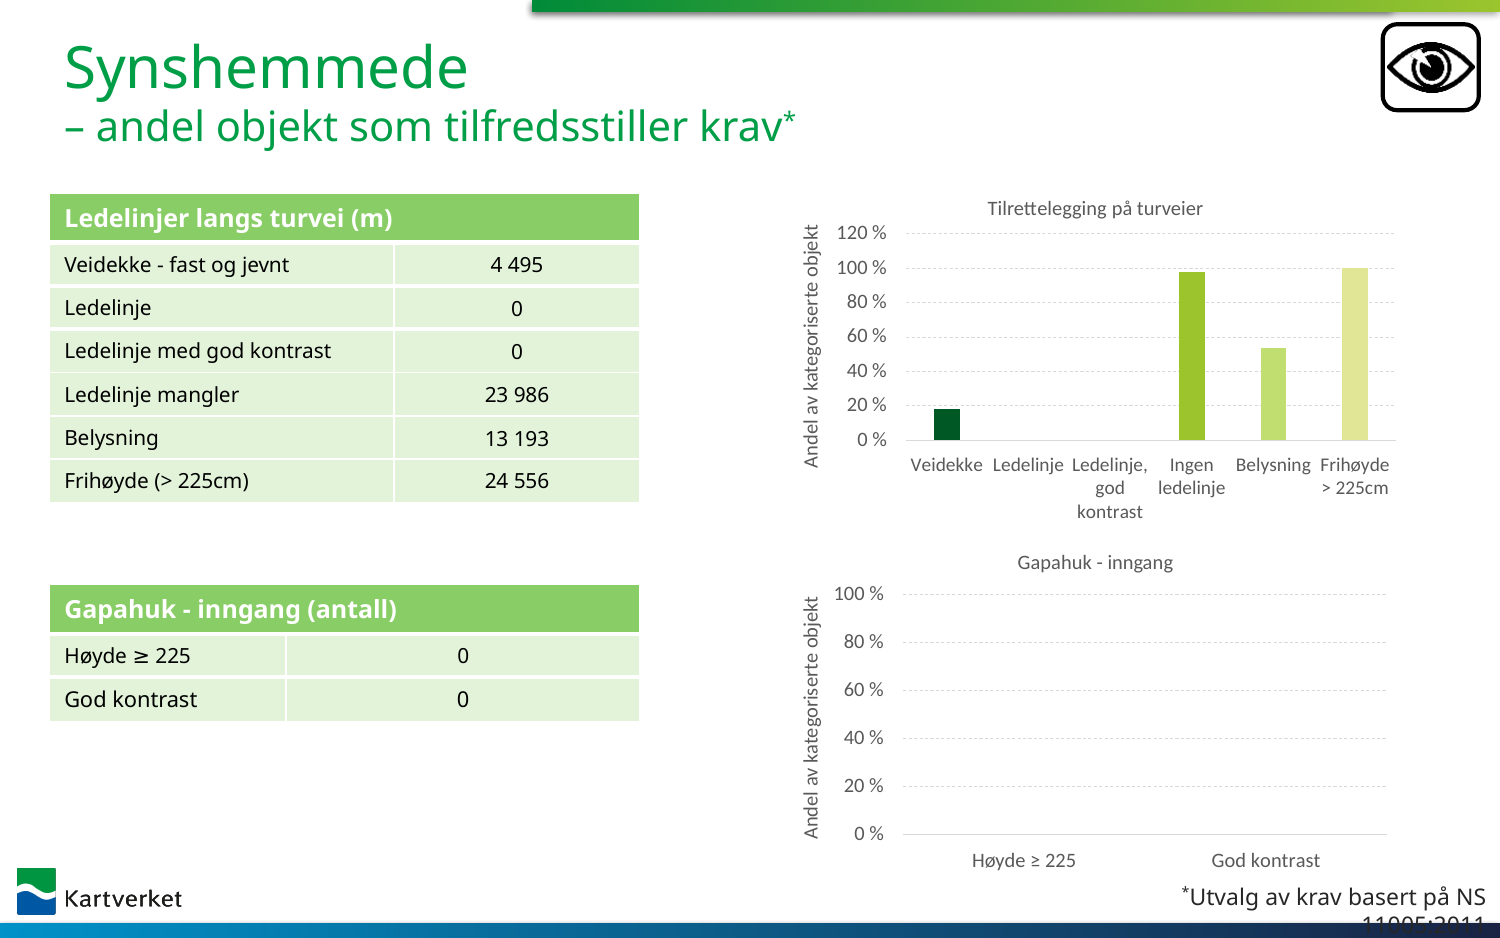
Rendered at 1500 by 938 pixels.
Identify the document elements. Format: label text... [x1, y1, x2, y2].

table_cell 24 556 [395, 460, 639, 502]
table_cell 0 [395, 331, 639, 372]
table_cell Ledelinje med god kontrast [50, 331, 393, 372]
table_cell Høyde ≥ 225 [50, 636, 285, 675]
table_cell 23 986 [395, 373, 639, 415]
table_cell Ledelinje mangler [50, 373, 393, 415]
picture [791, 541, 1400, 880]
table_cell 0 [287, 636, 639, 675]
table_cell 13 193 [395, 417, 639, 458]
table_cell 4 495 [395, 245, 639, 284]
picture [791, 187, 1400, 526]
table_cell 0 [395, 288, 639, 327]
table_header Ledelinjer langs turvei (m) [50, 194, 639, 240]
table_cell Veidekke - fast og jevnt [50, 245, 393, 284]
text_box *Utvalg av krav basert på NS 11005:2011 [1068, 873, 1500, 938]
table_cell Ledelinje [50, 288, 393, 327]
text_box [1382, 24, 1480, 111]
table_cell God kontrast [50, 679, 285, 721]
table_cell 0 [287, 679, 639, 721]
table_cell Belysning [50, 417, 393, 458]
table_header Gapahuk - inngang (antall) [50, 585, 639, 632]
text_box Synshemmede – andel objekt som tilfredsstiller krav* [49, 24, 1431, 158]
table_cell Frihøyde (> 225cm) [50, 460, 393, 502]
